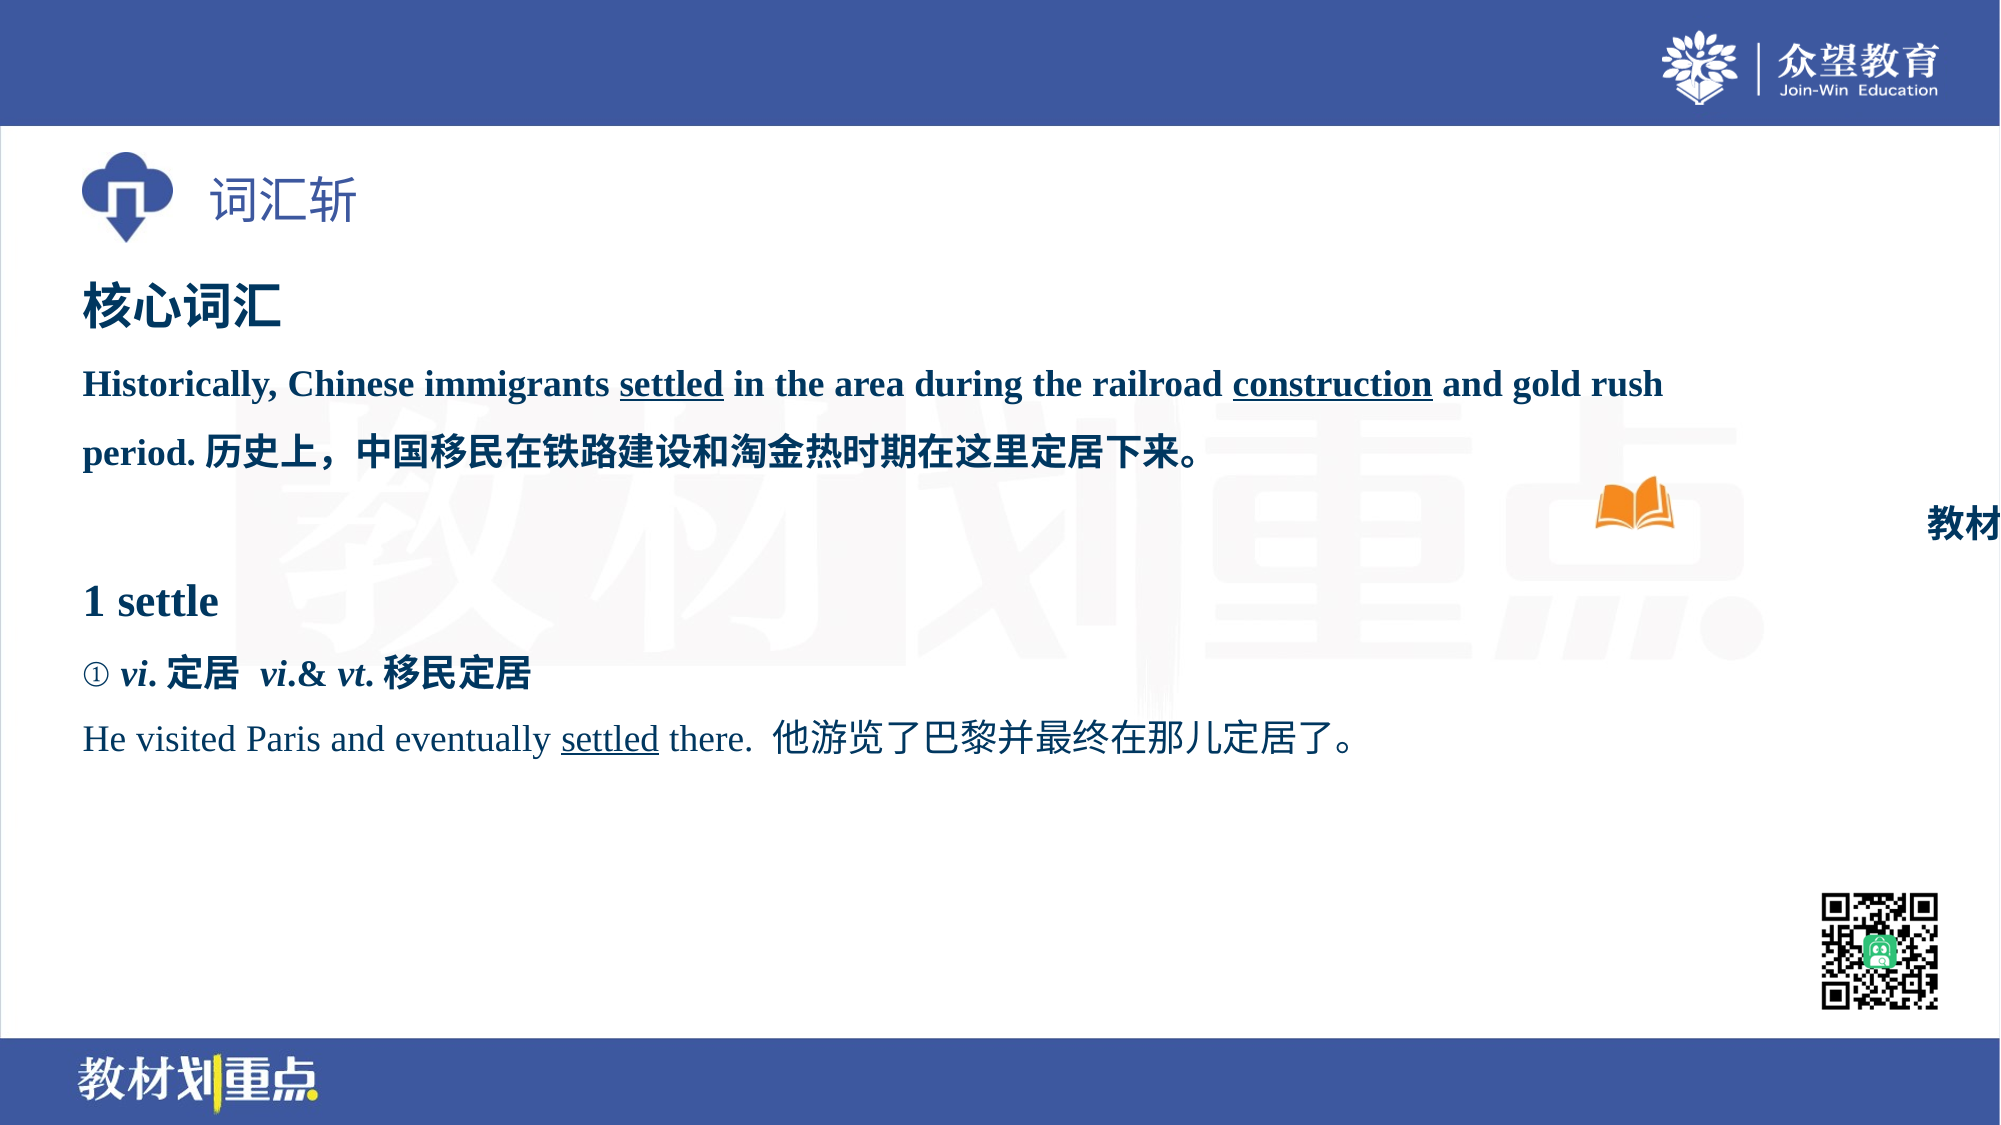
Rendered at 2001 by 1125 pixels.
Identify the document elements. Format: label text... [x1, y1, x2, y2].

text_box 1 settle [82, 544, 1817, 625]
text_box Historically, Chinese immigrants settled in the area during the railroad construction and gold rush period.历史上，中国移民在铁路建设和淘金热时期在这里定居下来。 教材P32 [82, 335, 1817, 538]
picture [0, 0, 2000, 1125]
text_box 核心词汇 [82, 247, 1817, 335]
text_box ① vi.定居 vi.& vt.移民定居 He visited Paris and eventually settled there. 他游览了巴黎并最终在那儿定居了。 [82, 625, 1817, 752]
